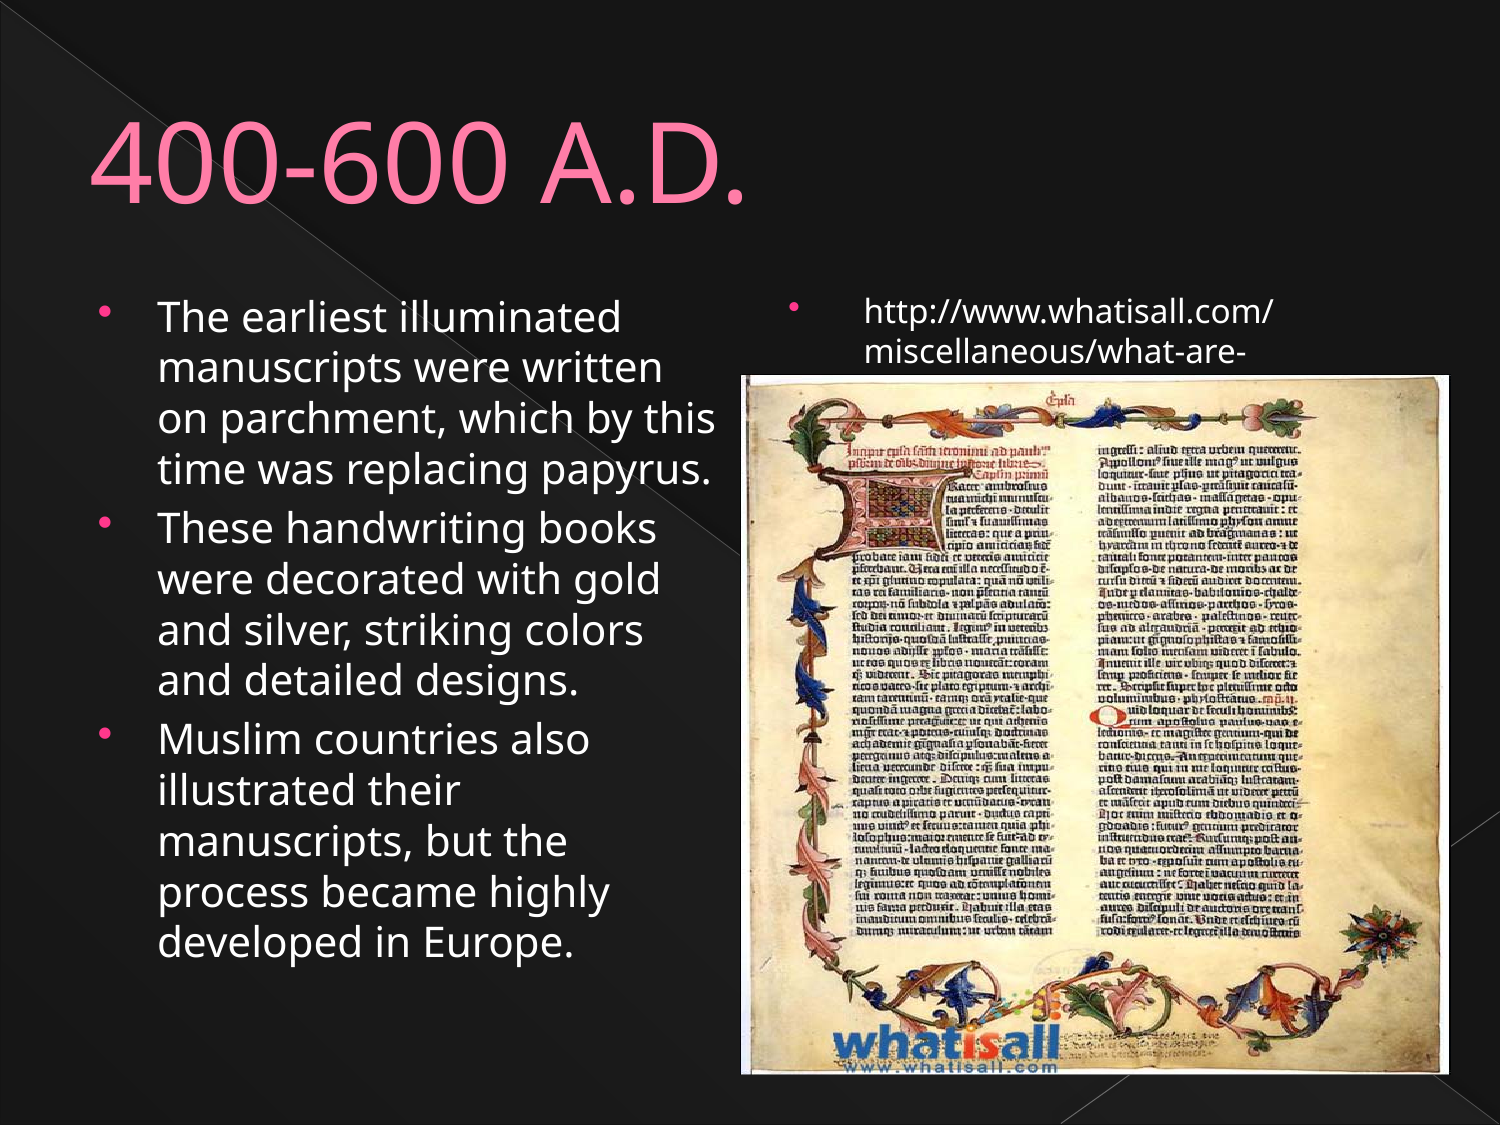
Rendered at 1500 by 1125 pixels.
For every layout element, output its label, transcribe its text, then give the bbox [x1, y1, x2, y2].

title 400-600 A.D. [75, 43, 1425, 274]
list The earliest illuminated manuscripts were written on parchment, which by this time was replacing papyrus. These handwriting books were decorated with gold and silver, striking colors and detailed designs. Muslim countries also illustrated their manuscripts, but the process became highly developed in Europe. [75, 282, 738, 1025]
picture [740, 374, 1451, 1076]
list http://www.whatisall.com/miscellaneous/what-are-illuminated-manuscripts.html [762, 282, 1425, 362]
